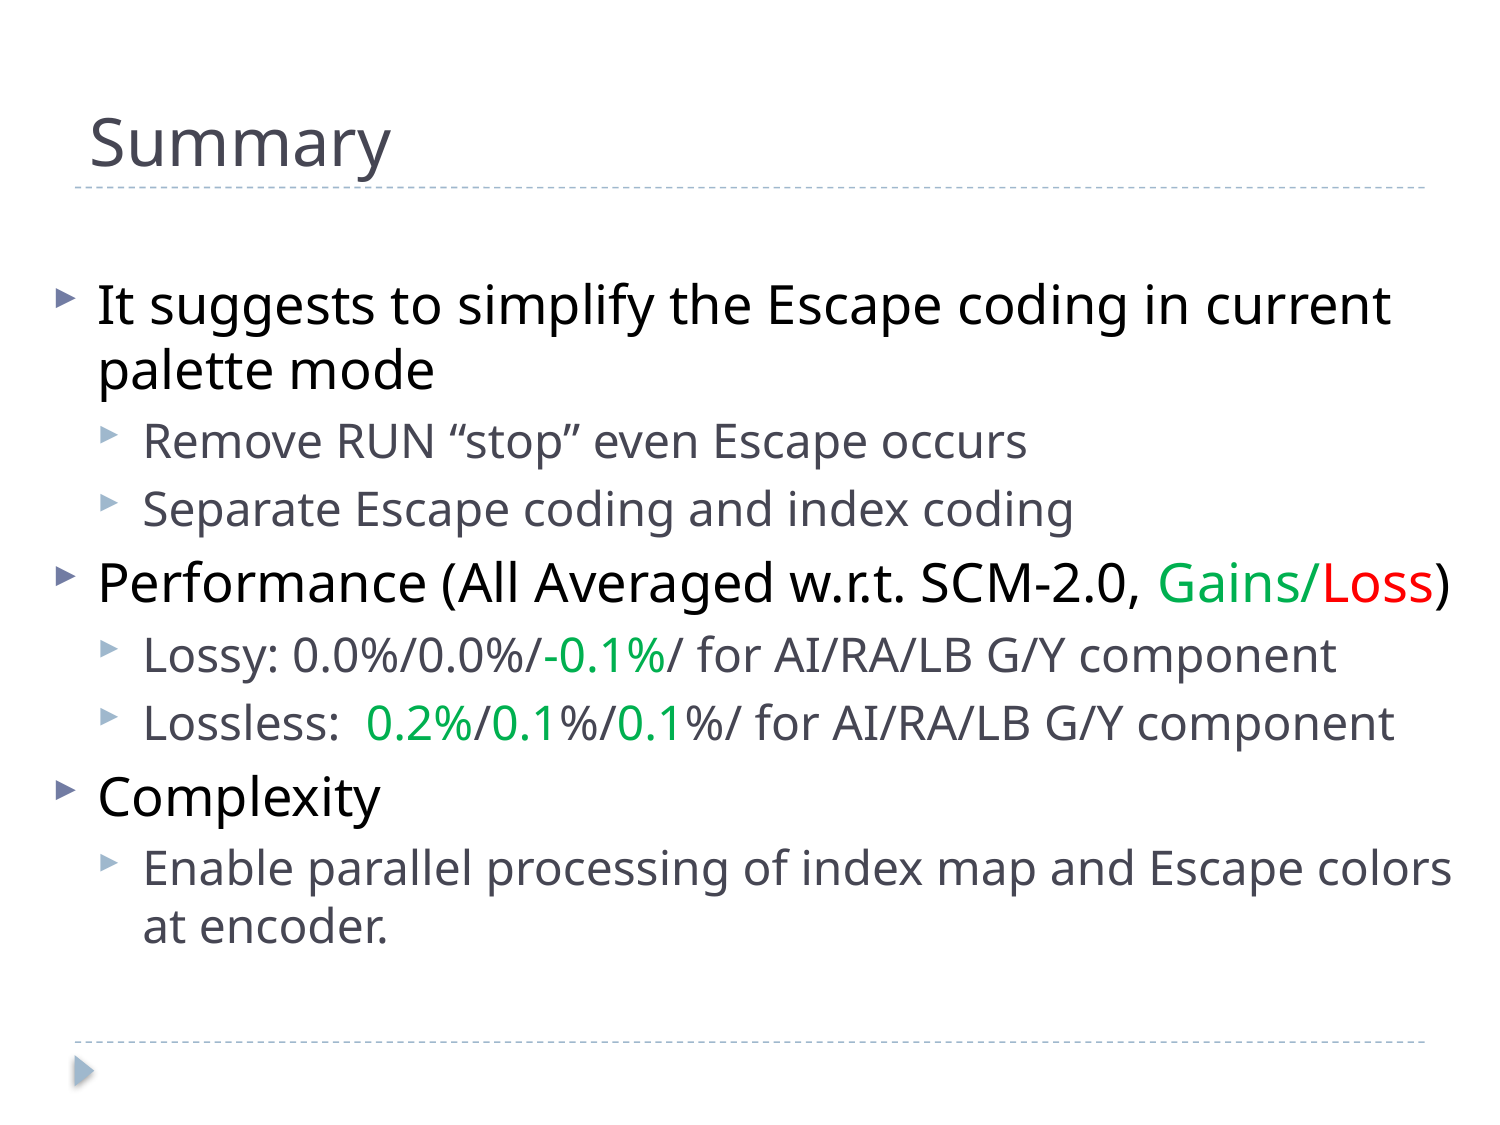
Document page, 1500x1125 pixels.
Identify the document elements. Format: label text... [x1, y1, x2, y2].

title Summary [75, 24, 1425, 188]
list It suggests to simplify the Escape coding in current palette mode Remove RUN “stop” even Escape occurs Separate Escape coding and index coding Performance (All Averaged w.r.t. SCM-2.0, Gains/Loss) Lossy: 0.0%/0.0%/-0.1%/ for AI/RA/LB G/Y component Lossless: 0.2%/0.1%/0.1%/ for AI/RA/LB G/Y component Complexity Enable parallel processing of index map and Escape colors at encoder. [37, 262, 1475, 1005]
